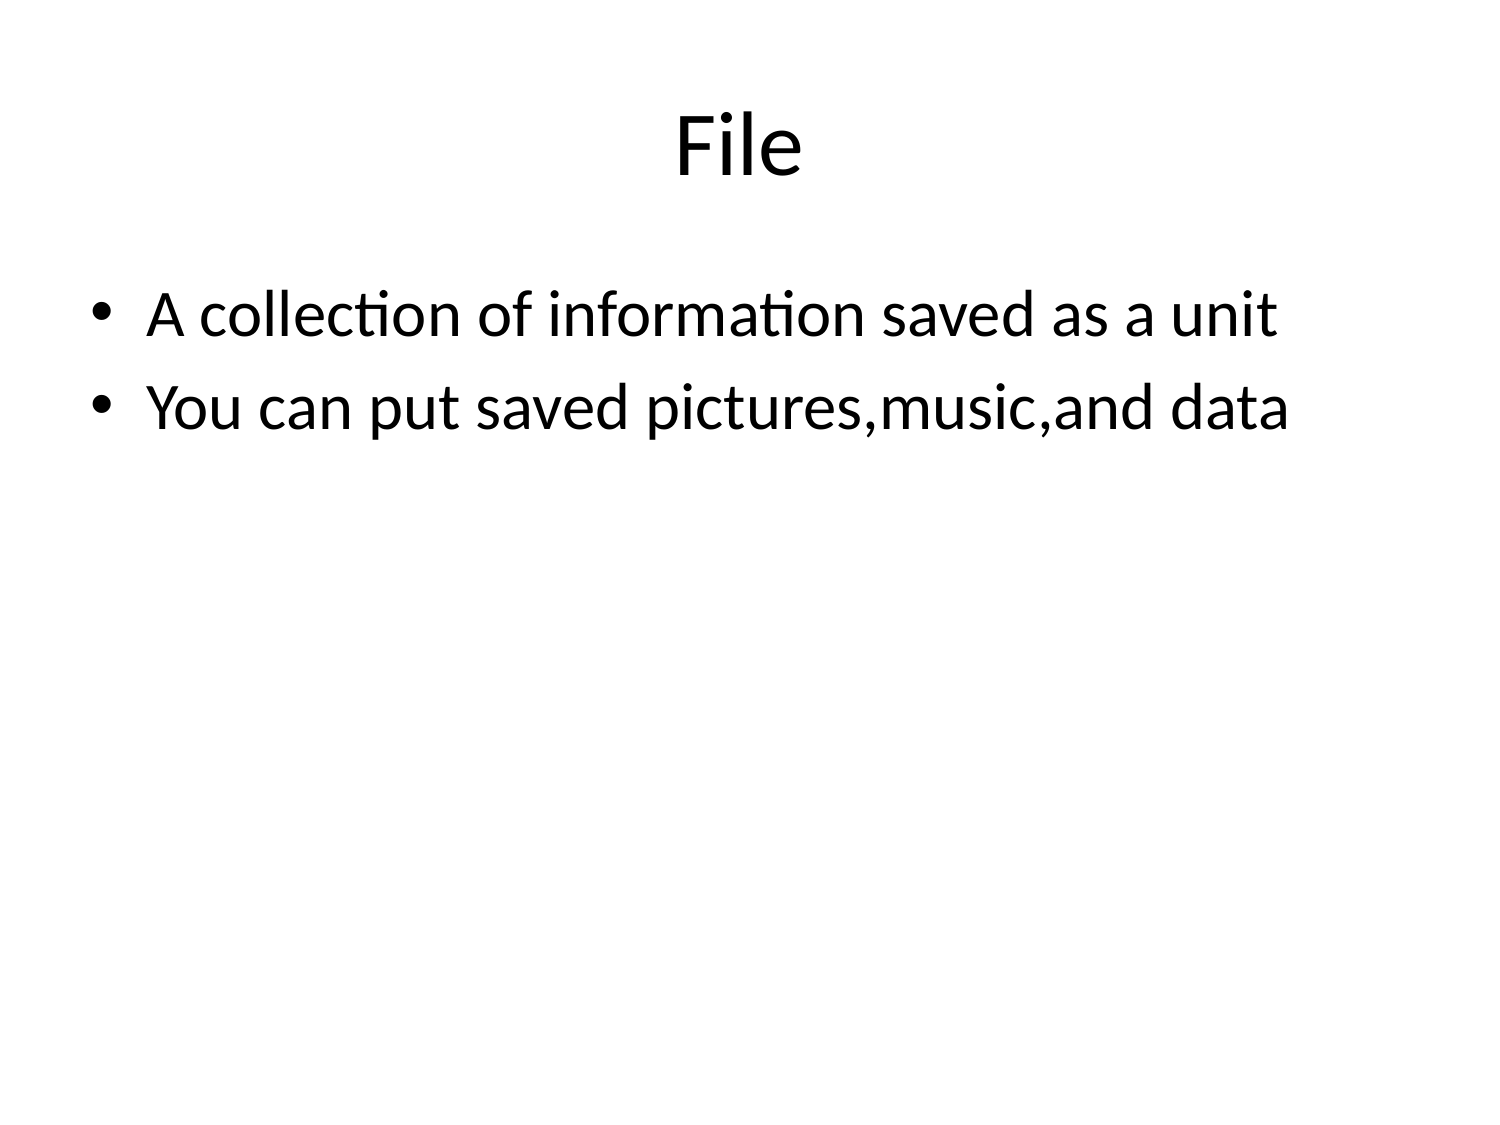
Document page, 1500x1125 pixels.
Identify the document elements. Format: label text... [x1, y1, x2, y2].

list A collection of information saved as a unit You can put saved pictures,music,and data [75, 262, 1425, 1005]
title File [75, 45, 1425, 233]
